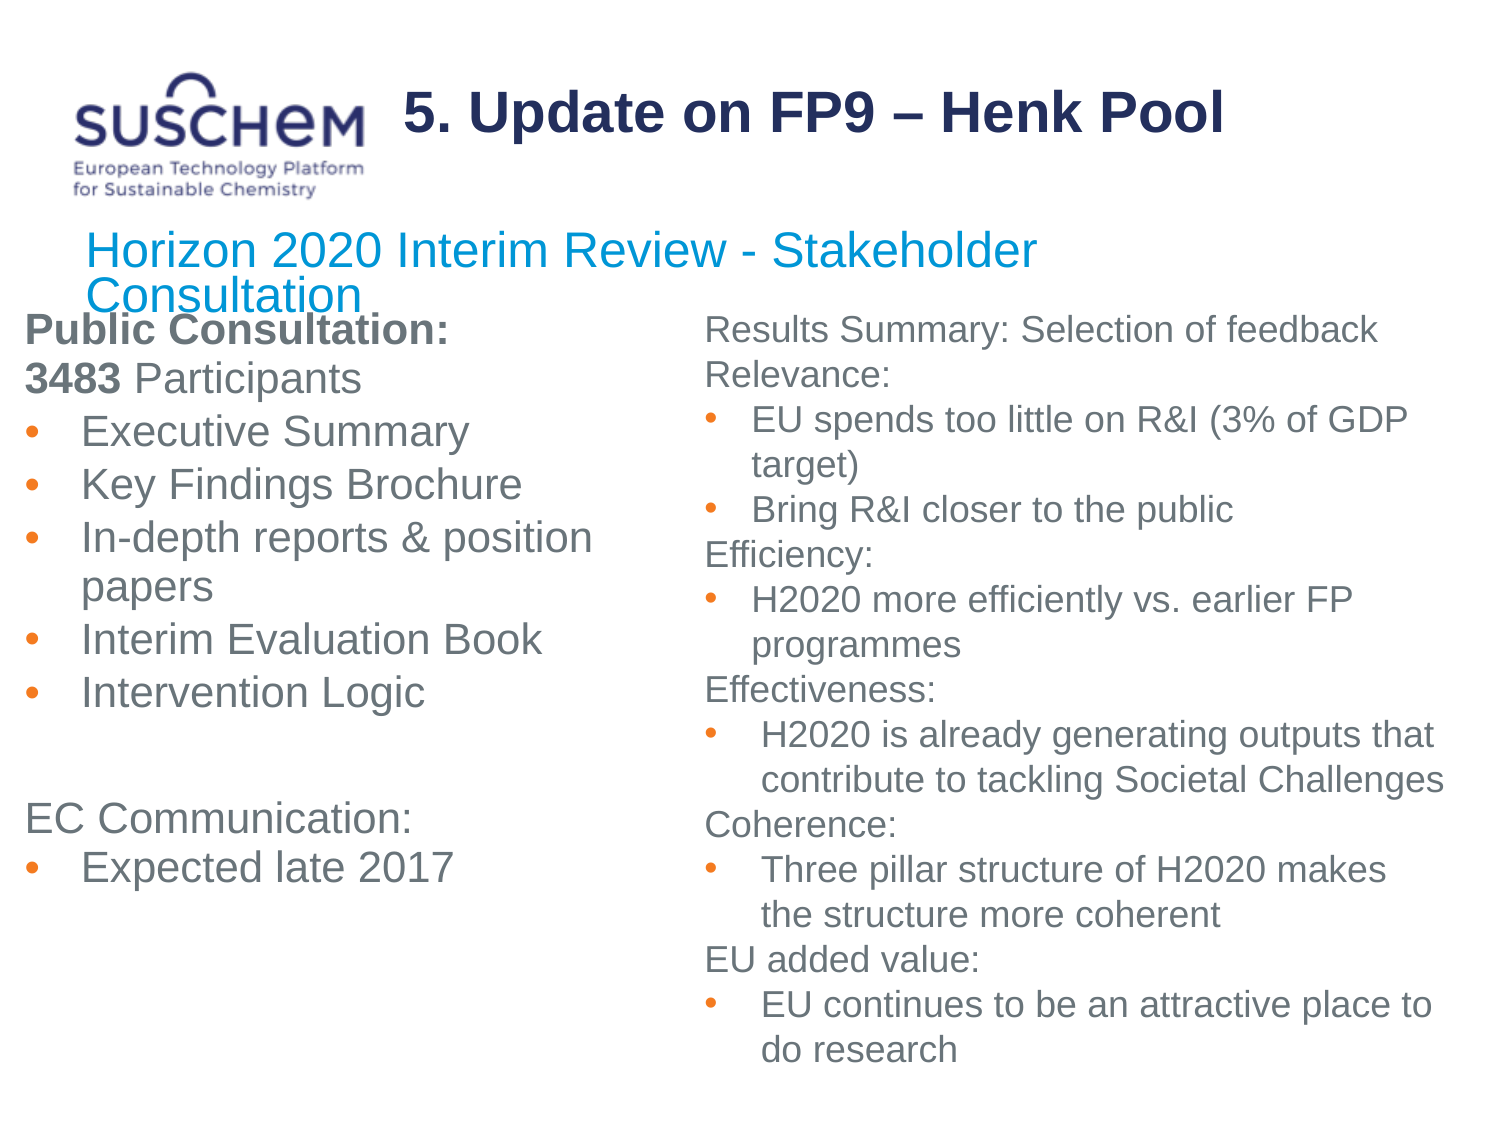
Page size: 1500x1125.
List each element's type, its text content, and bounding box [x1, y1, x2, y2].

text_box Public Consultation: 3483 Participants Executive Summary Key Findings Brochure In-depth reports & position papers Interim Evaluation Book Intervention Logic EC Communication: Expected late 2017 [9, 297, 629, 1092]
picture [68, 64, 368, 205]
text_box Results Summary: Selection of feedback Relevance: EU spends too little on R&I (3% of GDP target) Bring R&I closer to the public Efficiency: H2020 more efficiently vs. earlier FP programmes Effectiveness: H2020 is already generating outputs that contribute to tackling Societal Challenges Coherence: Three pillar structure of H2020 makes the structure more coherent EU added value: EU continues to be an attractive place to do research [689, 297, 1462, 1092]
title 5. Update on FP9 – Henk Pool [388, 46, 1484, 152]
text_box Horizon 2020 Interim Review - Stakeholder Consultation [70, 224, 1327, 385]
